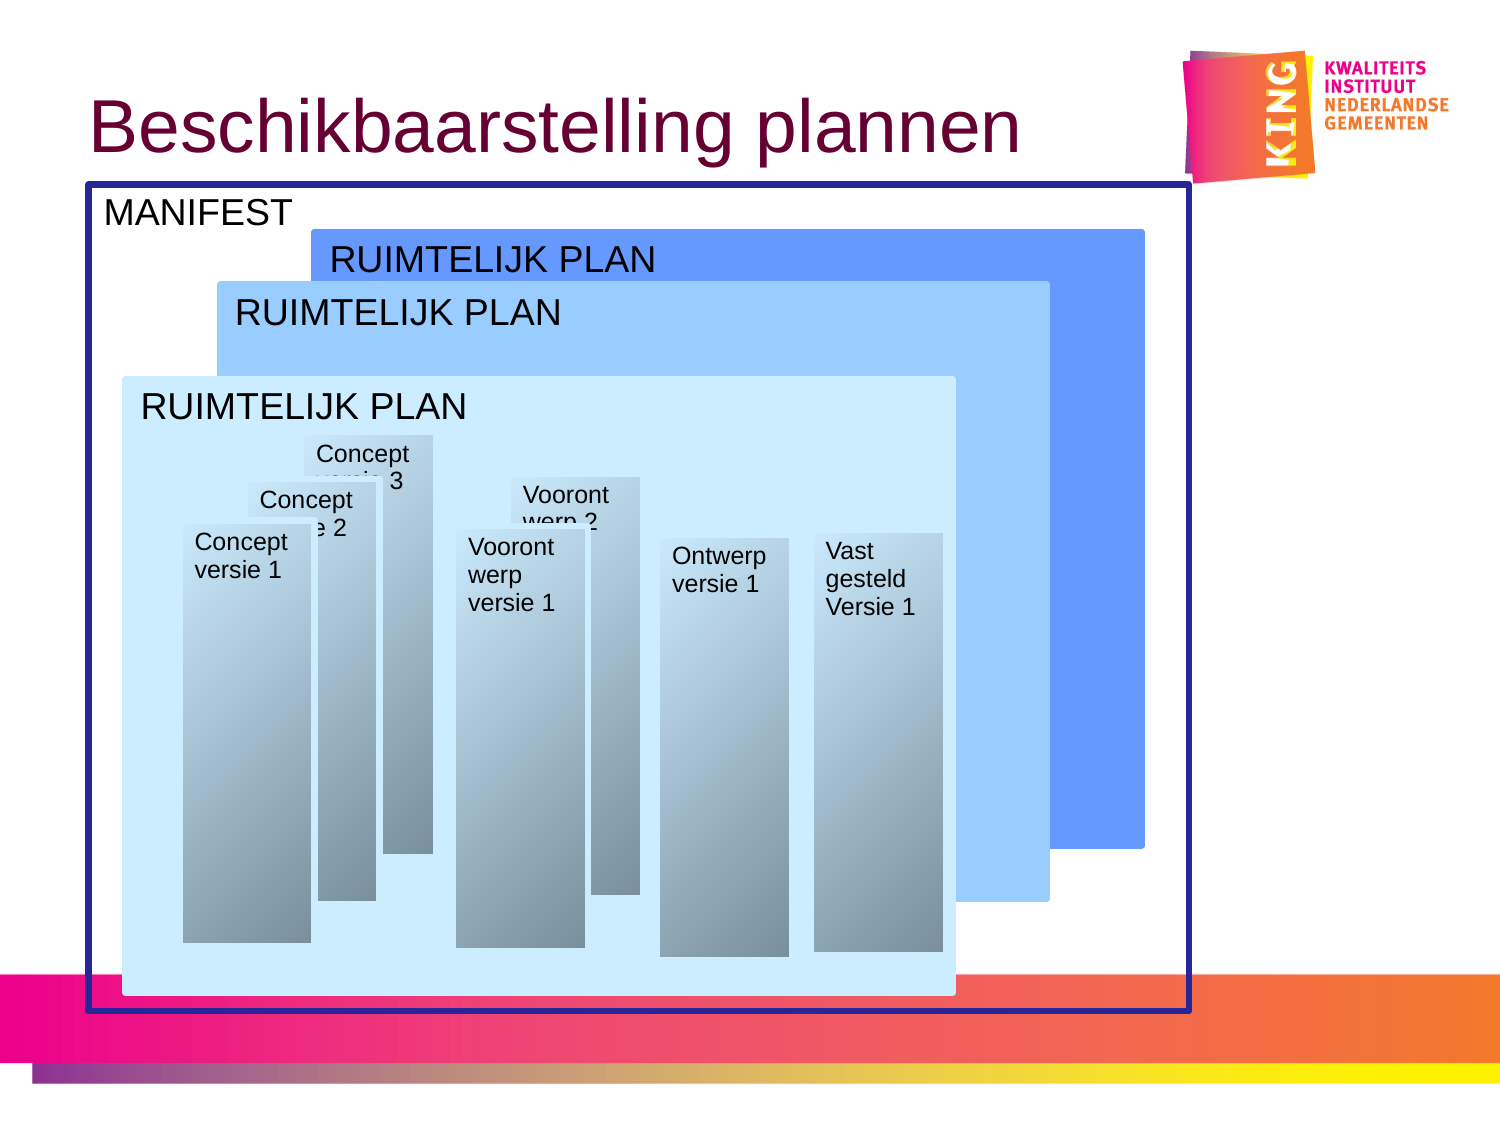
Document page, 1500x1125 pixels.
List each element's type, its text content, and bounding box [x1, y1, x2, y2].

text_box Vooront werp 2 [507, 473, 643, 899]
text_box Vast gesteld Versie 1 [810, 529, 946, 955]
text_box Conceptversie 1 [179, 520, 315, 946]
text_box Vooront werp versie 1 [453, 525, 589, 952]
text_box Conceptversie 3 [301, 432, 437, 858]
title Beschikbaarstelling plannen [88, 33, 1439, 222]
text_box MANIFEST [88, 222, 1189, 1012]
text_box Conceptversie 2 [244, 478, 380, 904]
text_box Ontwerp versie 1 [657, 534, 793, 960]
picture [0, 0, 1500, 1125]
